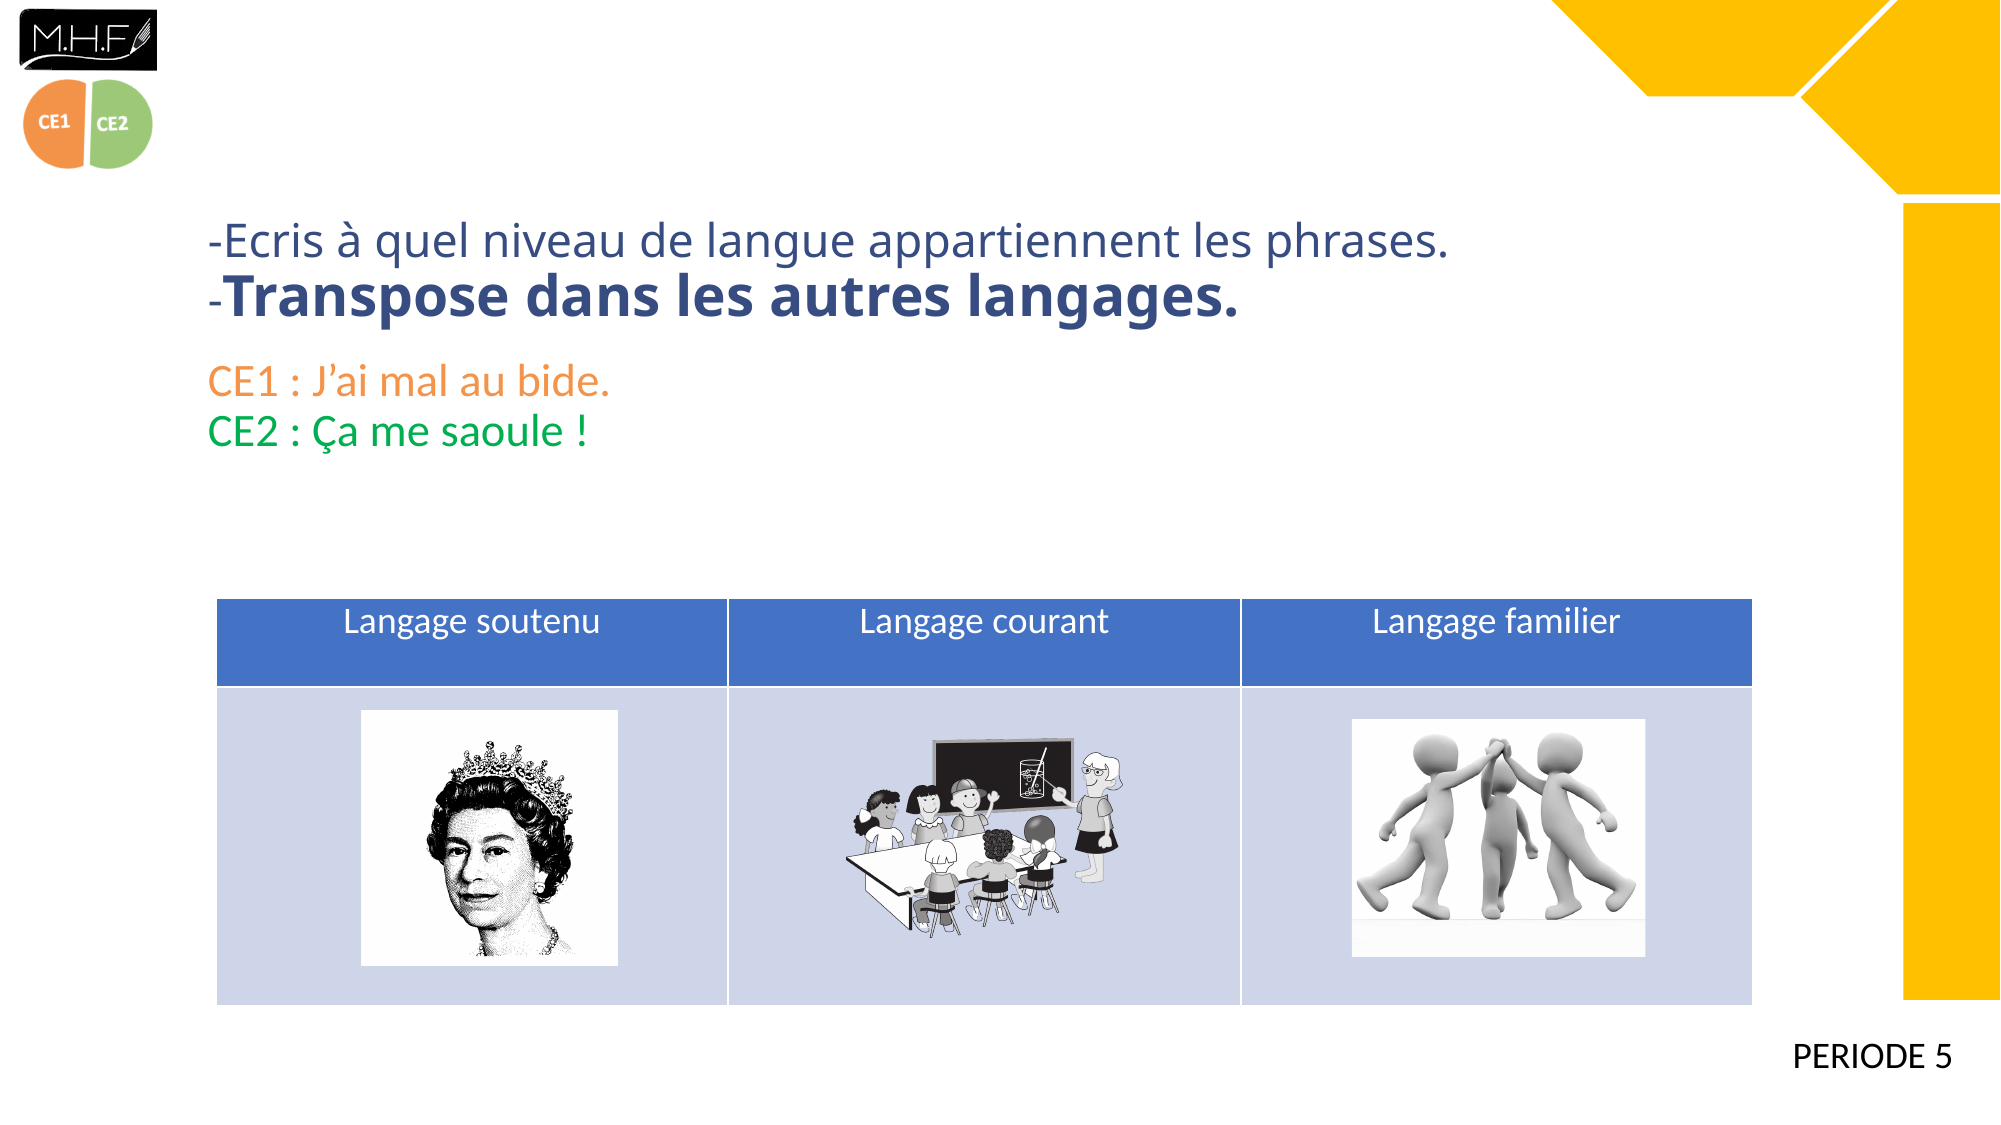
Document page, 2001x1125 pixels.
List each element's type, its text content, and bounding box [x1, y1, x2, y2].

text_box [1902, 202, 2000, 1001]
table_cell [217, 688, 727, 1005]
table_header Langage soutenu [217, 599, 727, 686]
text_box [1549, 0, 1892, 98]
table_cell [1242, 688, 1752, 1005]
text_box [1799, 0, 2000, 196]
picture [845, 738, 1123, 938]
picture [361, 710, 618, 966]
picture [1, 7, 177, 207]
title -Ecris à quel niveau de langue appartiennent les phrases. -Transpose dans les autres langages. CE1 : J’ai mal au bide. CE2 : Ça me saoule ! [192, 207, 1603, 537]
table_header Langage courant [729, 599, 1240, 686]
table_cell [729, 688, 1240, 1005]
picture [1351, 719, 1646, 957]
text_box PERIODE 5 [1364, 1023, 1969, 1125]
table_header Langage familier [1242, 599, 1752, 686]
